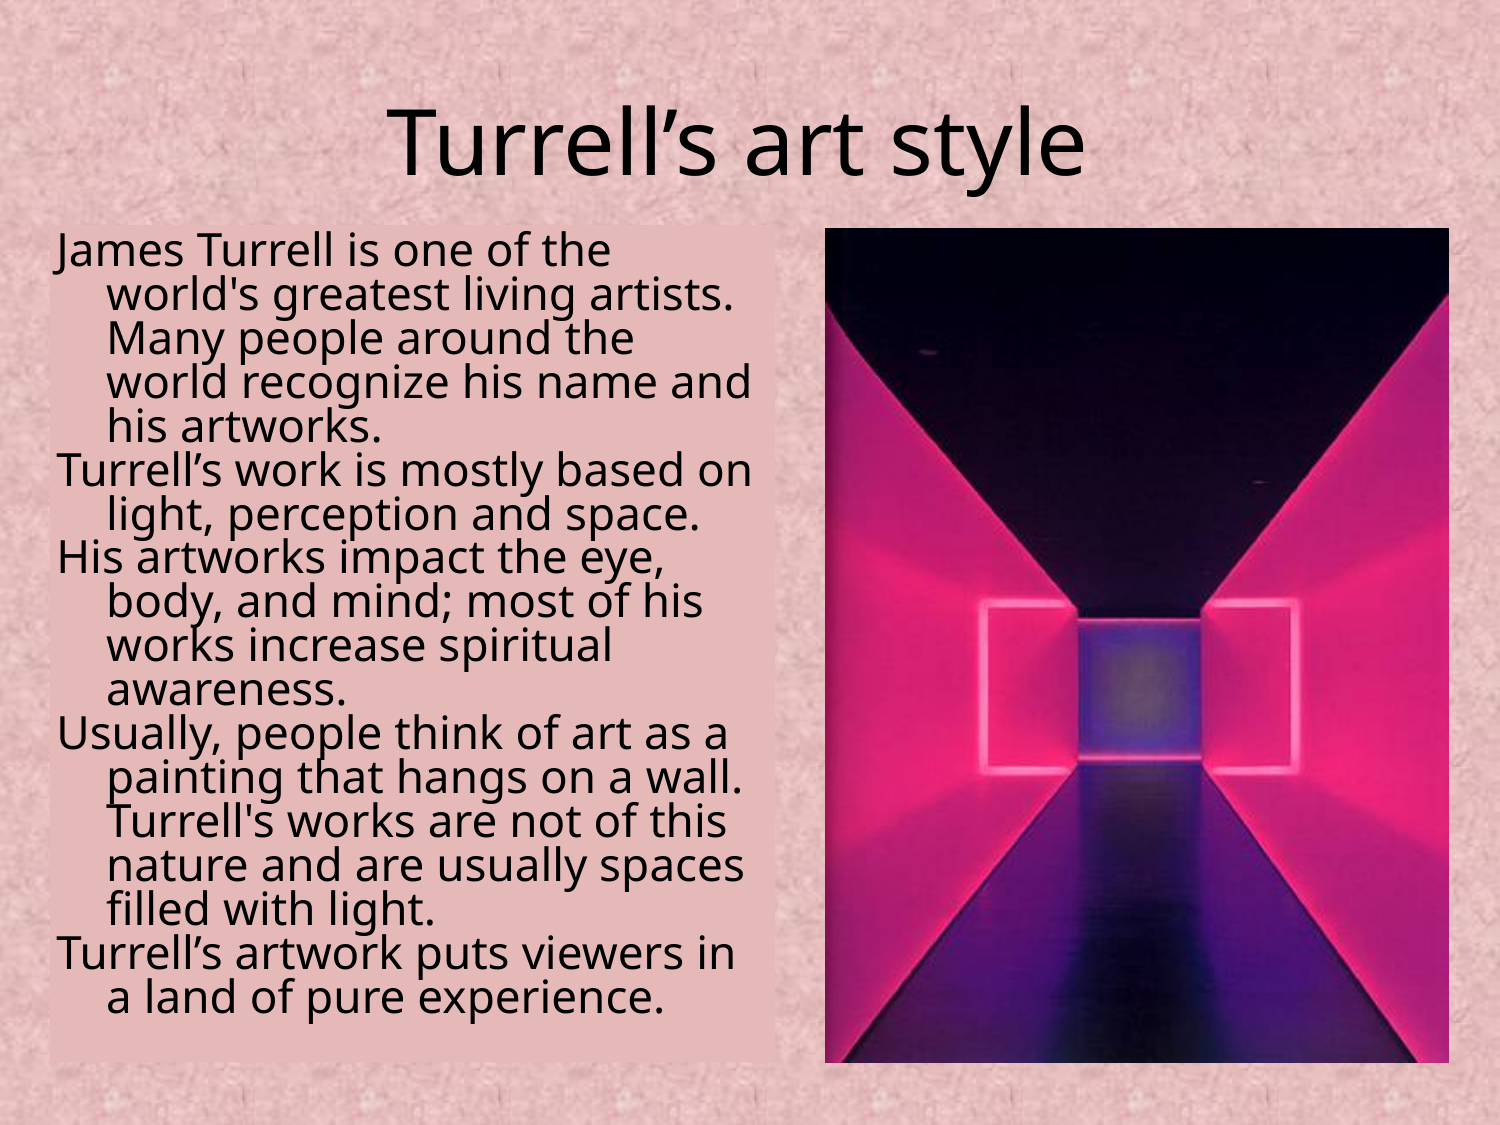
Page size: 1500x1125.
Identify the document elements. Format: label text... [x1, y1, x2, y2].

title Turrell’s art style [74, 44, 1426, 234]
picture [0, 0, 1500, 1125]
list James Turrell is one of the world's greatest living artists. Many people around the world recognize his name and his artworks. Turrell’s work is mostly based on light, perception and space. His artworks impact the eye, body, and mind; most of his works increase spiritual awareness. Usually, people think of art as a painting that hangs on a wall. Turrell's works are not of this nature and are usually spaces filled with light. Turrell’s artwork puts viewers in a land of pure experience. [49, 224, 776, 1063]
